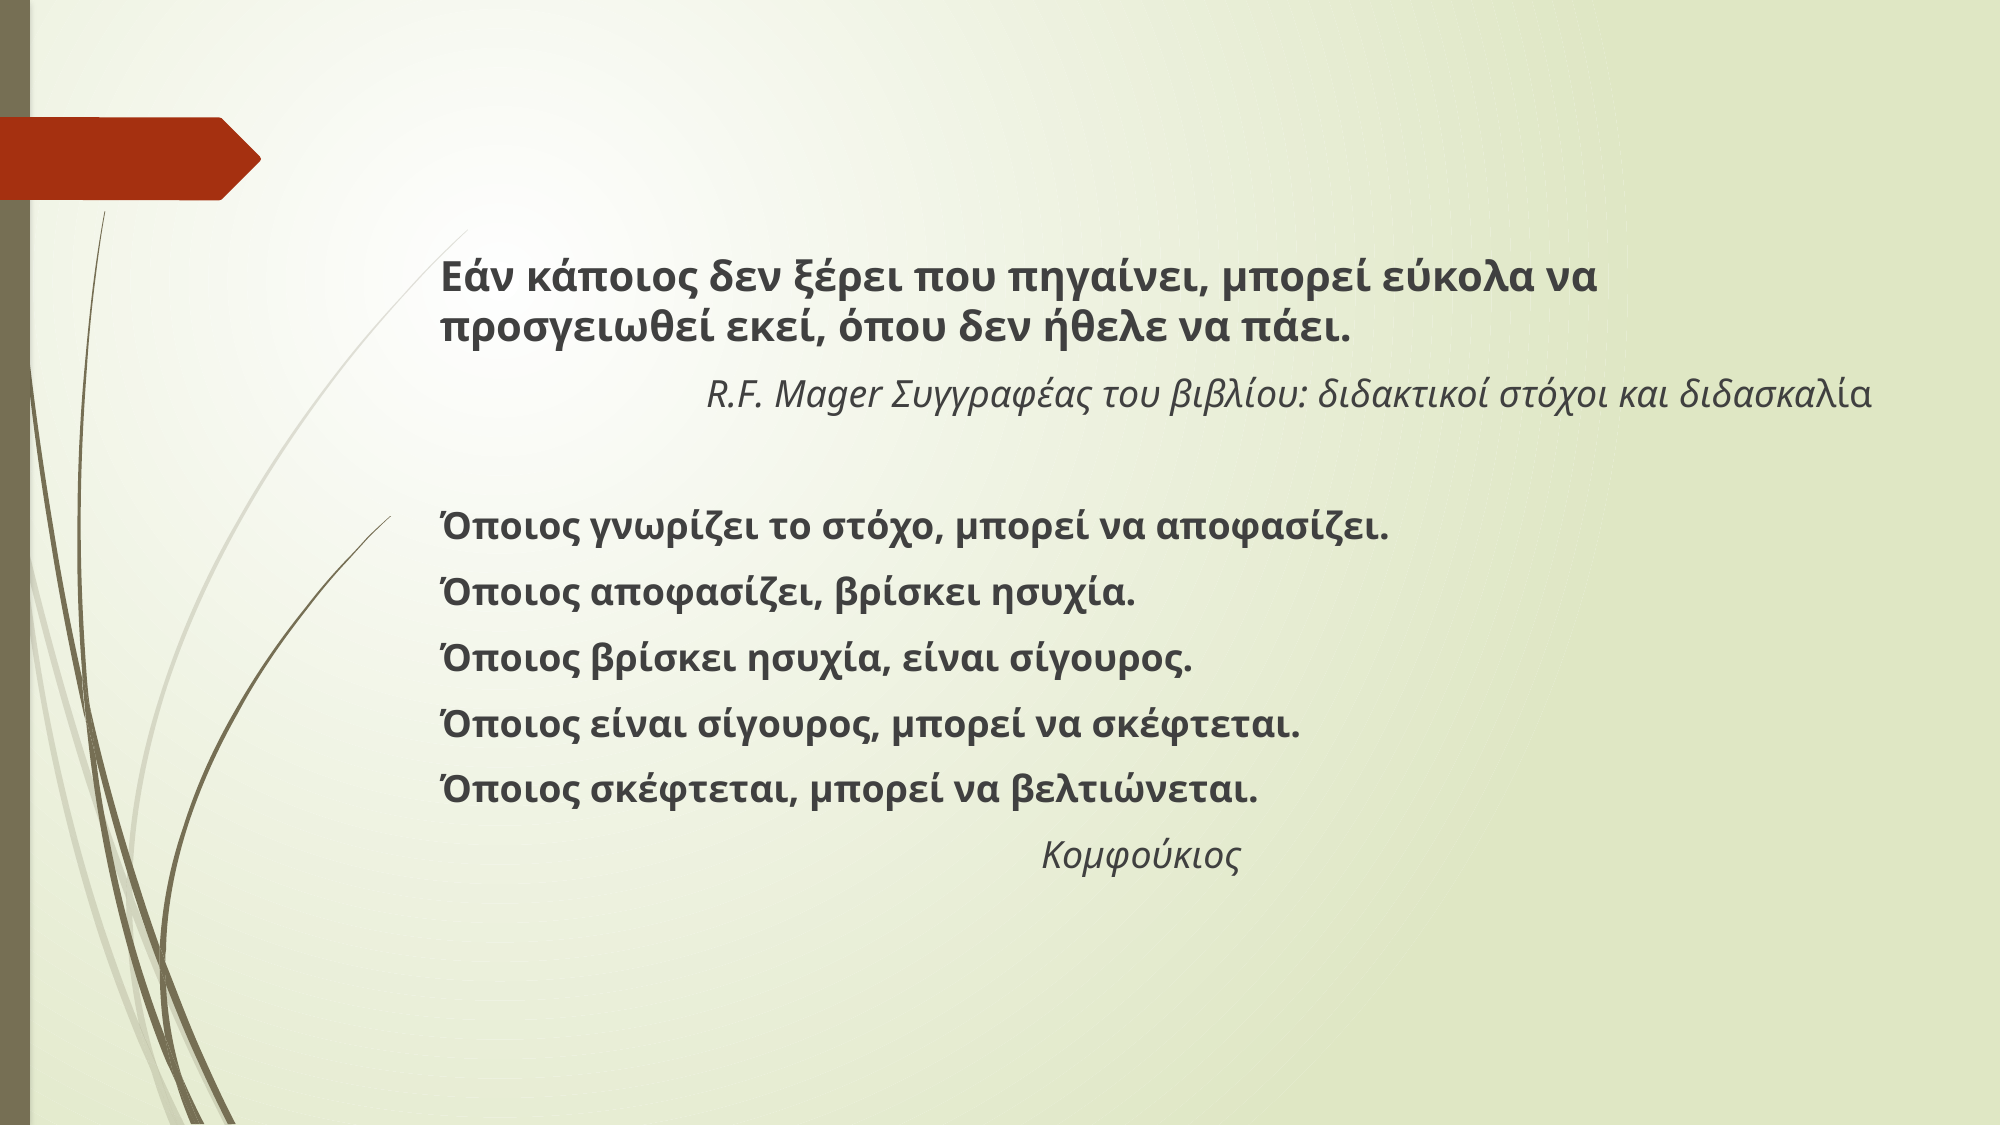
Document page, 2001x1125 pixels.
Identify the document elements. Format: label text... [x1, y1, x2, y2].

list Εάν κάποιος δεν ξέρει που πηγαίνει, μπορεί εύκολα να προσγειωθεί εκεί, όπου δεν ήθελε να πάει. R.F. Mager Συγγραφέας του βιβλίου: διδακτικοί στόχοι και διδασκαλία Όποιος γνωρίζει το στόχο, μπορεί να αποφασίζει. Όποιος αποφασίζει, βρίσκει ησυχία. Όποιος βρίσκει ησυχία, είναι σίγουρος. Όποιος είναι σίγουρος, μπορεί να σκέφτεται. Όποιος σκέφτεται, μπορεί να βελτιώνεται. Κομφούκιος [424, 241, 1888, 970]
